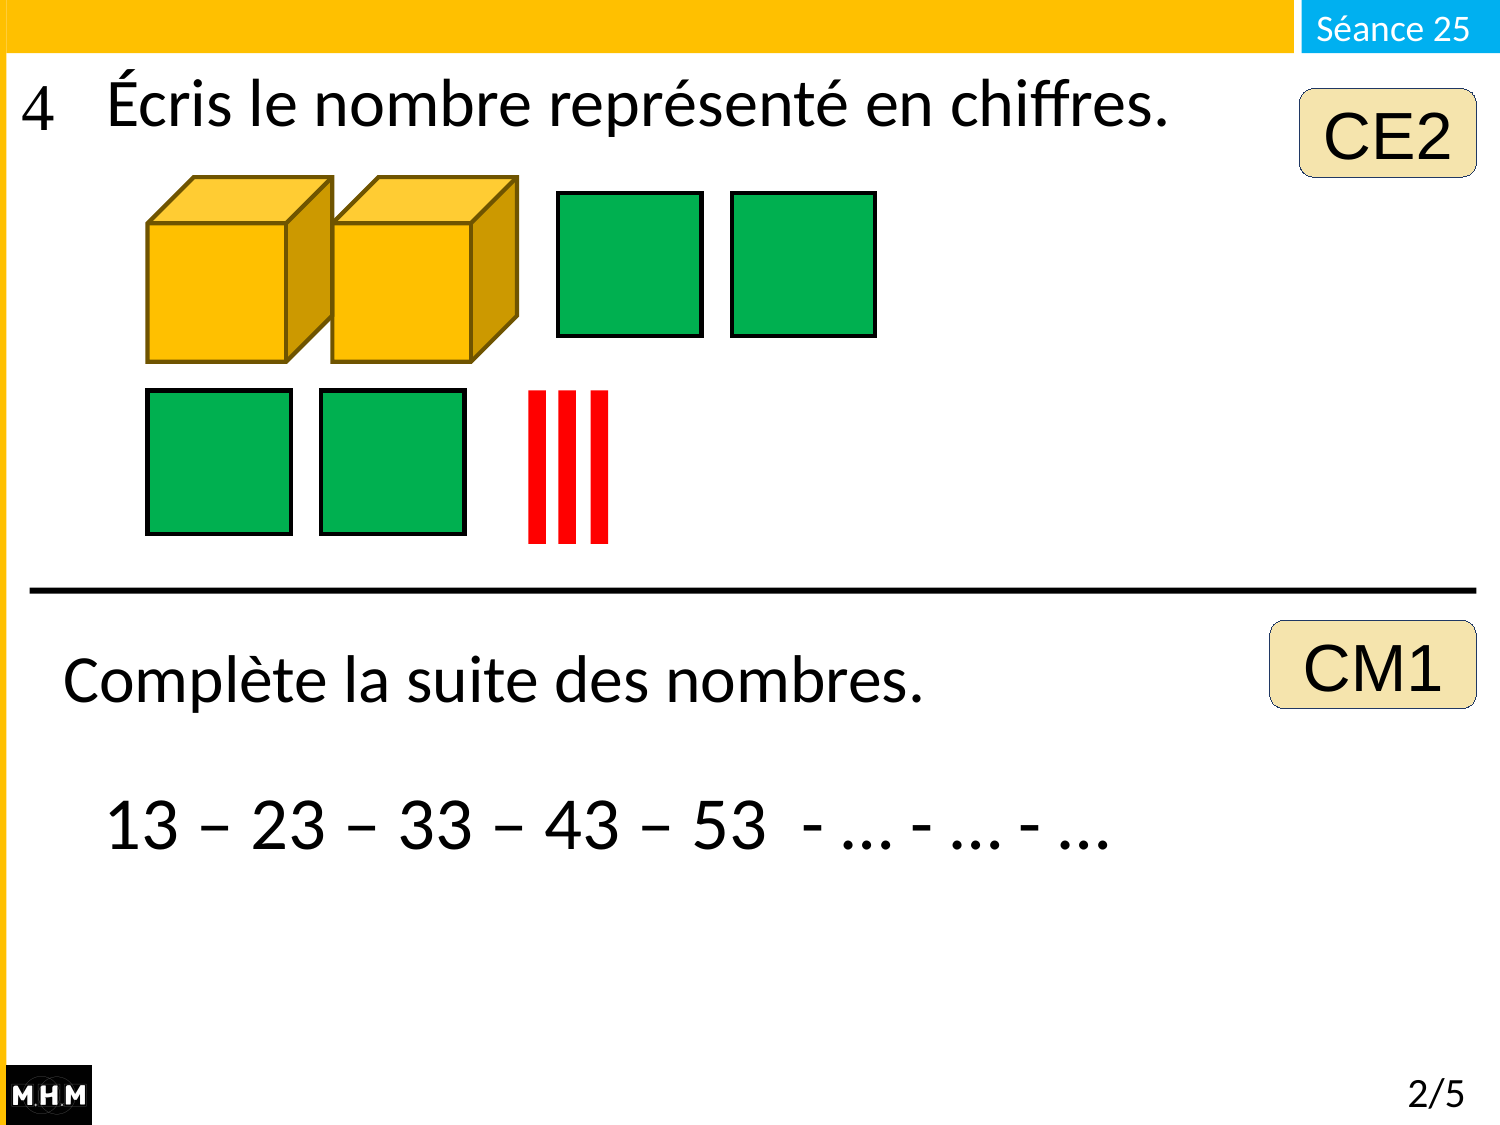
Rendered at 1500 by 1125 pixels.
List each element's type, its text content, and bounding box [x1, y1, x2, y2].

text_box [730, 191, 877, 338]
list 2/5 [1373, 1064, 1500, 1125]
picture [6, 1065, 92, 1125]
text_box Complète la suite des nombres. [48, 635, 991, 725]
text_box [526, 388, 548, 546]
text_box CE2 [1299, 88, 1477, 178]
text_box [588, 388, 610, 546]
text_box [339, 180, 510, 221]
text_box [154, 180, 325, 221]
text_box [319, 388, 467, 536]
text_box CM1 [1269, 620, 1477, 709]
text_box [330, 175, 520, 364]
title Écris le nombre représenté en chiffres. [91, 60, 1385, 150]
text_box [145, 388, 293, 536]
text_box 13 – 23 – 33 – 43 – 53 - … - … - … [88, 767, 1306, 873]
text_box [556, 191, 704, 338]
text_box [556, 388, 578, 546]
text_box [145, 175, 335, 364]
